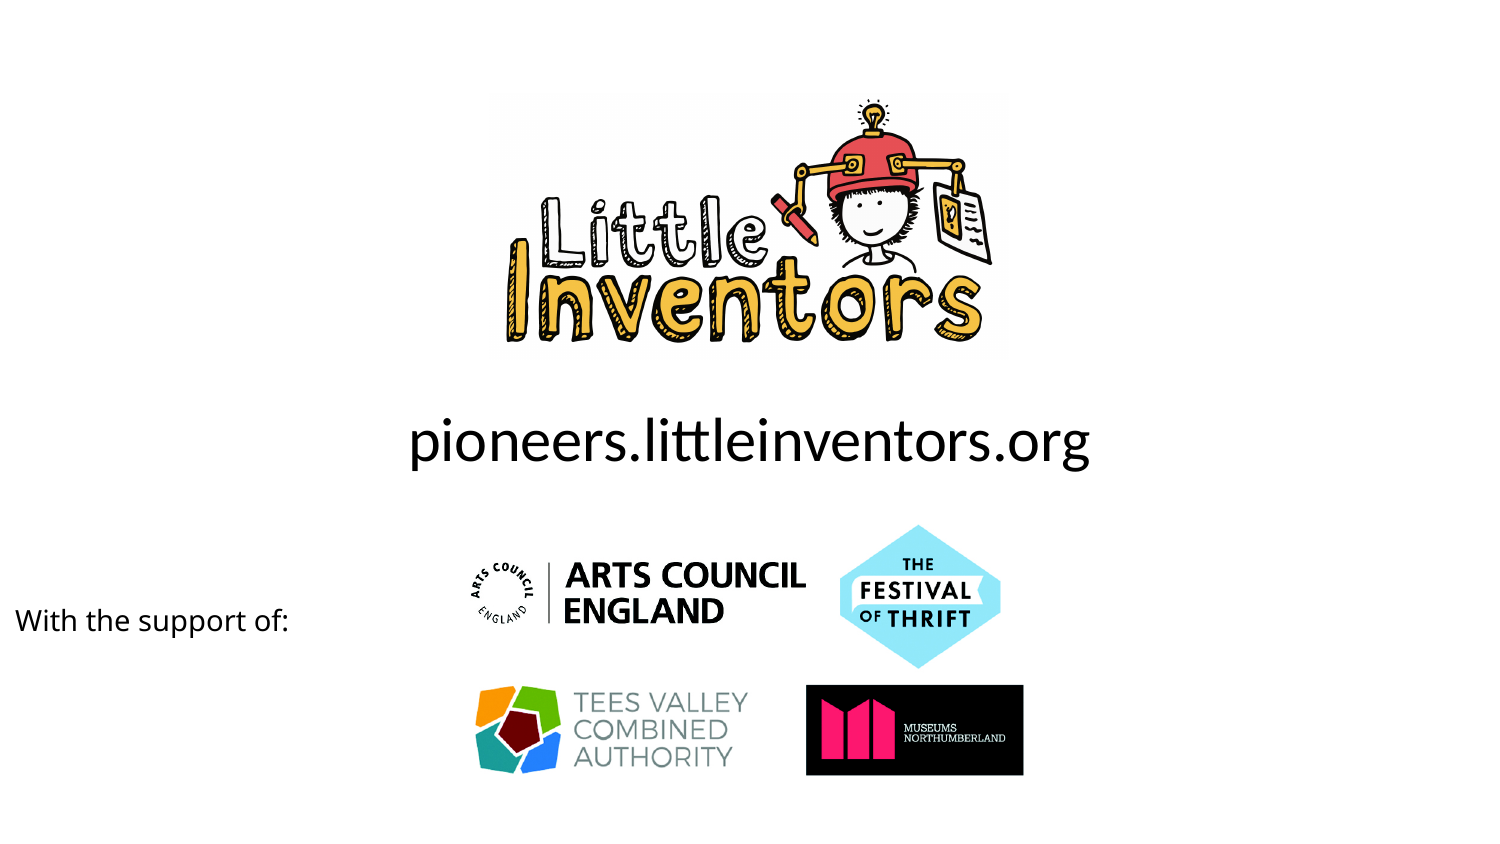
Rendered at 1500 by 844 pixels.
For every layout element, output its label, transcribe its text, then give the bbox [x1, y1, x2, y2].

picture [489, 92, 1010, 361]
text_box pioneers.littleinventors.org [328, 384, 1172, 436]
text_box With the support of: [0, 587, 445, 638]
picture [450, 495, 1048, 815]
